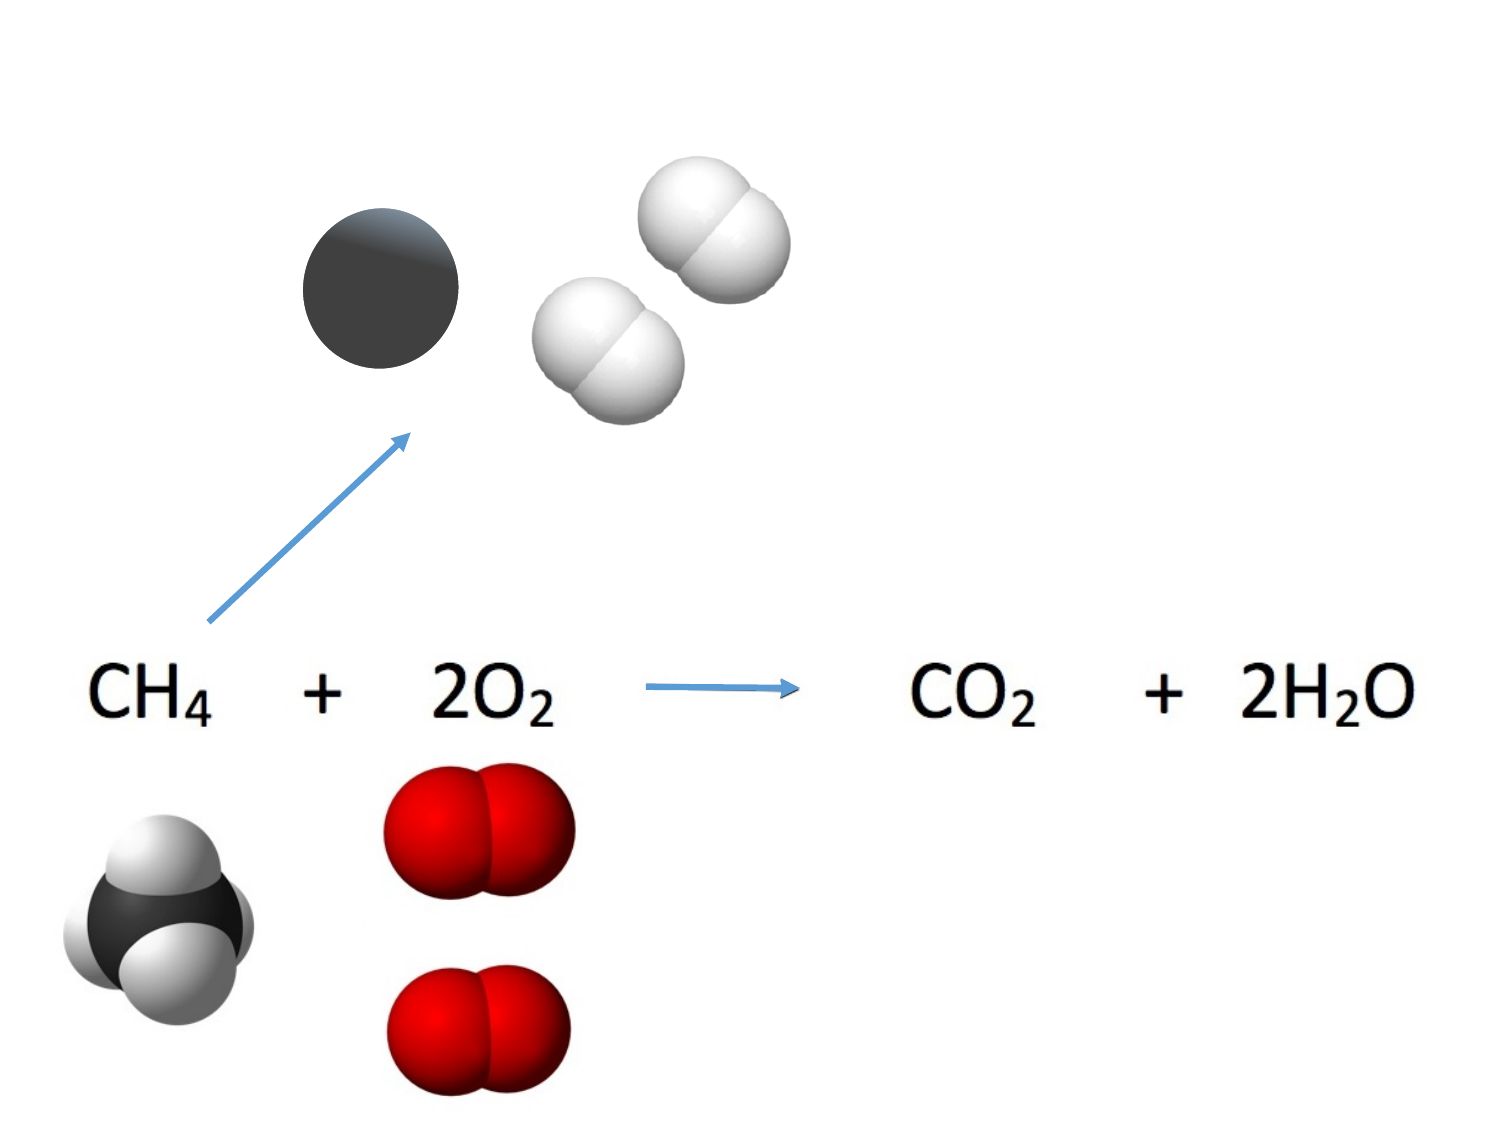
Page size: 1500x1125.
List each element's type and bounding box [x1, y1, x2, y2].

text_box [208, 432, 411, 623]
picture [0, 652, 1500, 1125]
picture [466, 74, 869, 493]
text_box [300, 206, 461, 371]
